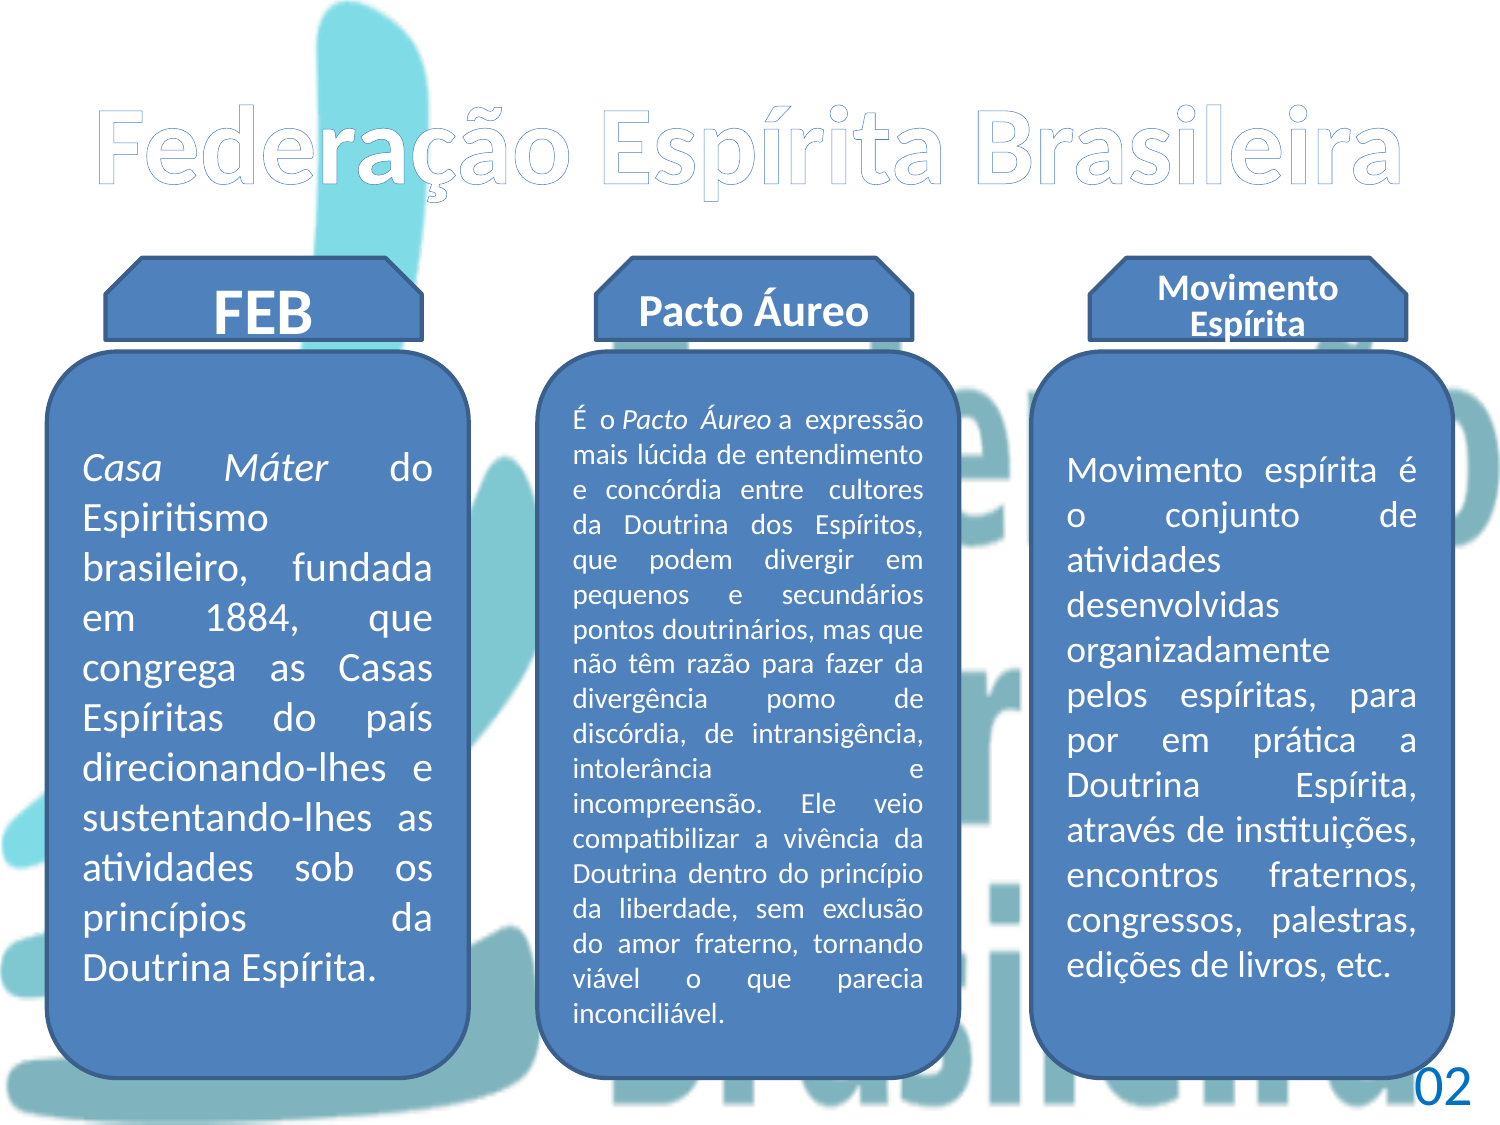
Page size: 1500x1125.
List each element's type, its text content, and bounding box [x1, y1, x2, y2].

text_box FEB [103, 255, 424, 342]
text_box 02 [1387, 1040, 1500, 1125]
text_box Movimento Espírita [1087, 255, 1409, 342]
text_box Pacto Áureo [593, 255, 915, 342]
text_box É o Pacto Áureo a expressão mais lúcida de entendimento e concórdia entre cultores da Doutrina dos Espíritos, que podem divergir em pequenos e secundários pontos doutrinários, mas que não têm razão para fazer da divergência pomo de discórdia, de intransigência, intolerância e incompreensão. Ele veio compatibilizar a vivência da Doutrina dentro do princípio da liberdade, sem exclusão do amor fraterno, tornando viável o que parecia inconciliável. [535, 349, 962, 1081]
text_box Casa Máter do Espiritismo brasileiro, fundada em 1884, que congrega as Casas Espíritas do país direcionando-lhes e sustentando-lhes as atividades sob os princípios da Doutrina Espírita. [44, 349, 471, 1081]
text_box Movimento espírita é o conjunto de atividades desenvolvidas organizadamente pelos espíritas, para por em prática a Doutrina Espírita, através de instituições, encontros fraternos, congressos, palestras, edições de livros, etc. [1029, 349, 1456, 1081]
title Federação Espírita Brasileira [75, 45, 1425, 233]
